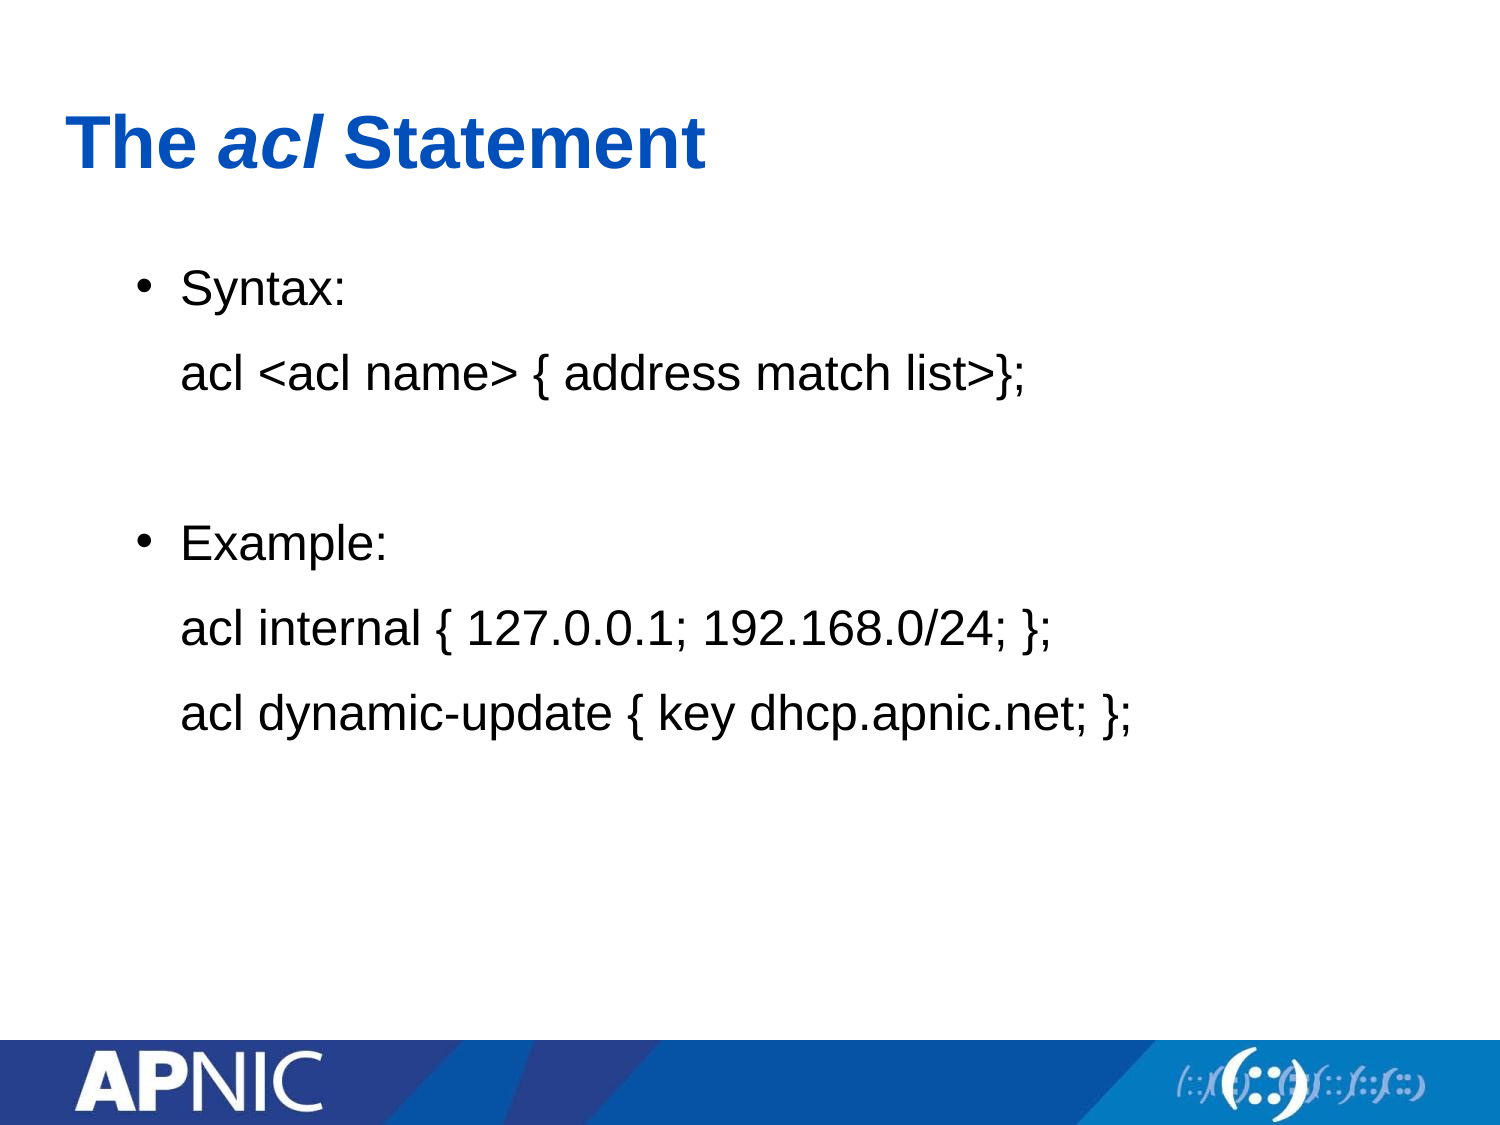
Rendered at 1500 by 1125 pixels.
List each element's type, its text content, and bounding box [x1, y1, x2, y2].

list Syntax: acl <acl name> { address match list>}; Example: acl internal { 127.0.0.1; 192.168.0/24; }; acl dynamic-update { key dhcp.apnic.net; }; [135, 255, 1432, 1068]
title The acl Statement [64, 45, 1436, 233]
picture [0, 1040, 1500, 1125]
